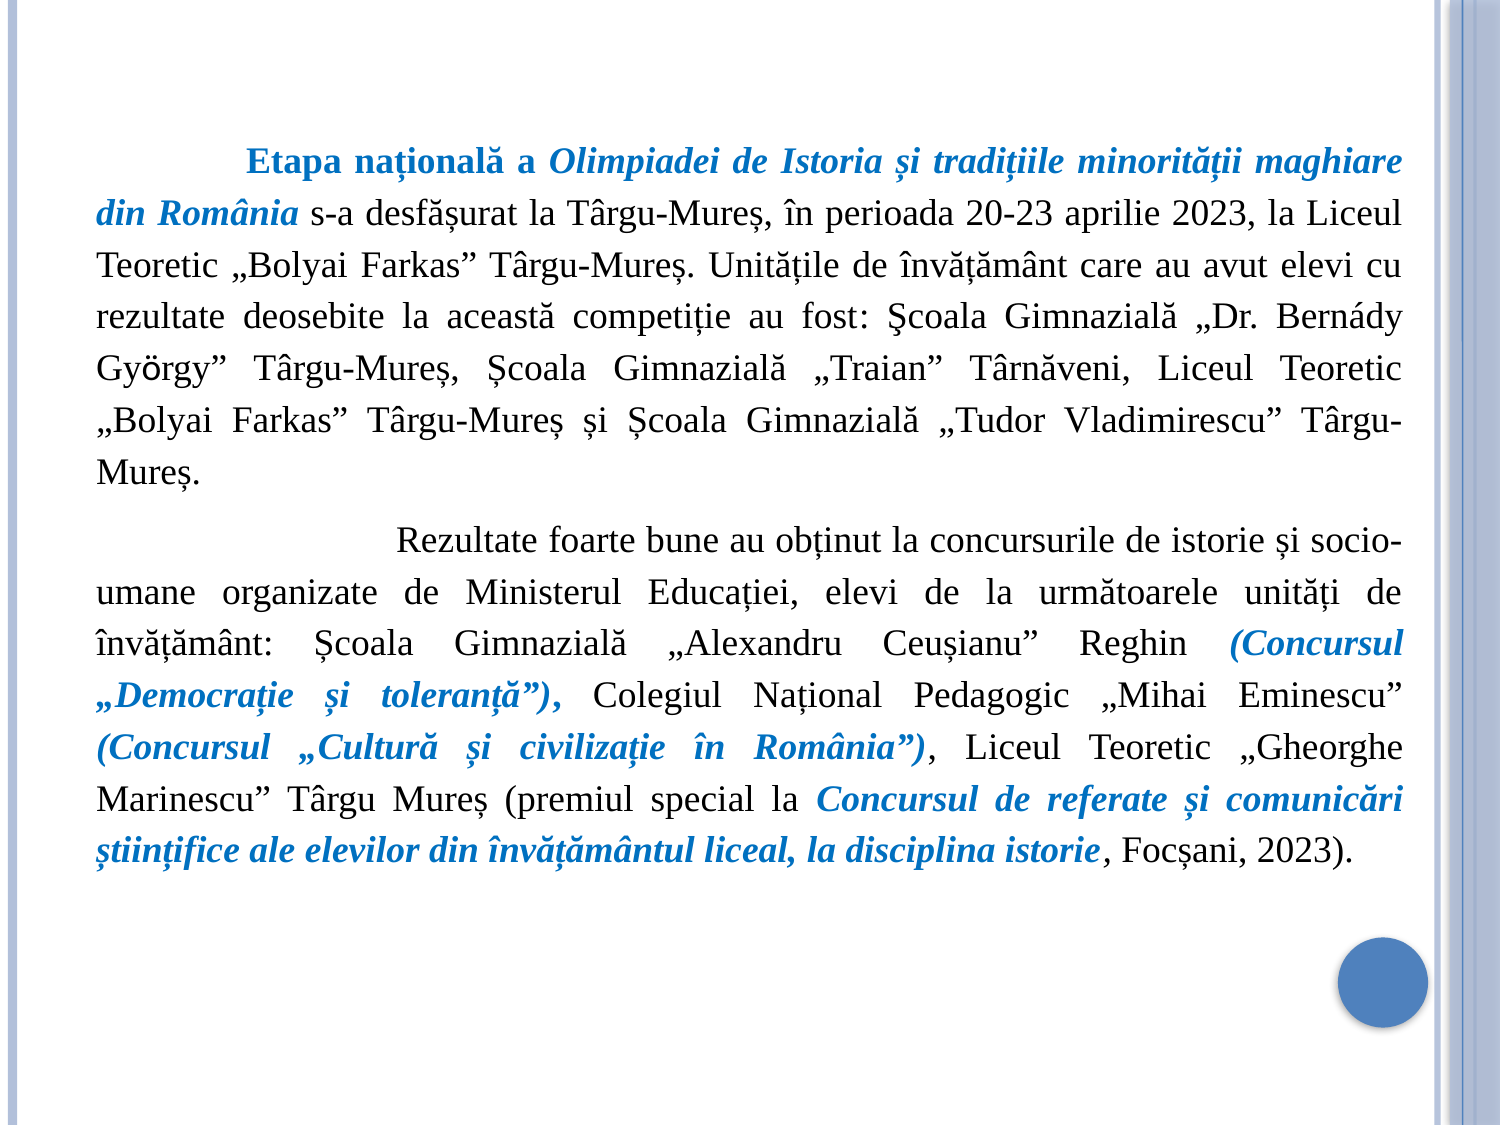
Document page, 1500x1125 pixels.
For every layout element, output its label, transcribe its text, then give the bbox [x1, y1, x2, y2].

text_box Etapa națională a Olimpiadei de Istoria și tradițiile minorității maghiare din România s-a desfășurat la Târgu-Mureș, în perioada 20-23 aprilie 2023, la Liceul Teoretic „Bolyai Farkas” Târgu-Mureș. Unitățile de învățământ care au avut elevi cu rezultate deosebite la această competiție au fost: Şcoala Gimnazială „Dr. Bernády György” Târgu-Mureș, Școala Gimnazială „Traian” Târnăveni, Liceul Teoretic „Bolyai Farkas” Târgu-Mureș și Școala Gimnazială „Tudor Vladimirescu” Târgu-Mureș. Rezultate foarte bune au obținut la concursurile de istorie și socio-umane organizate de Ministerul Educației, elevi de la următoarele unități de învățământ: Școala Gimnazială „Alexandru Ceușianu” Reghin (Concursul „Democrație și toleranță”), Colegiul Național Pedagogic „Mihai Eminescu” (Concursul „Cultură și civilizație în România”), Liceul Teoretic „Gheorghe Marinescu” Târgu Mureș (premiul special la Concursul de referate și comunicări științifice ale elevilor din învățământul liceal, la disciplina istorie, Focșani, 2023). [81, 122, 1419, 878]
